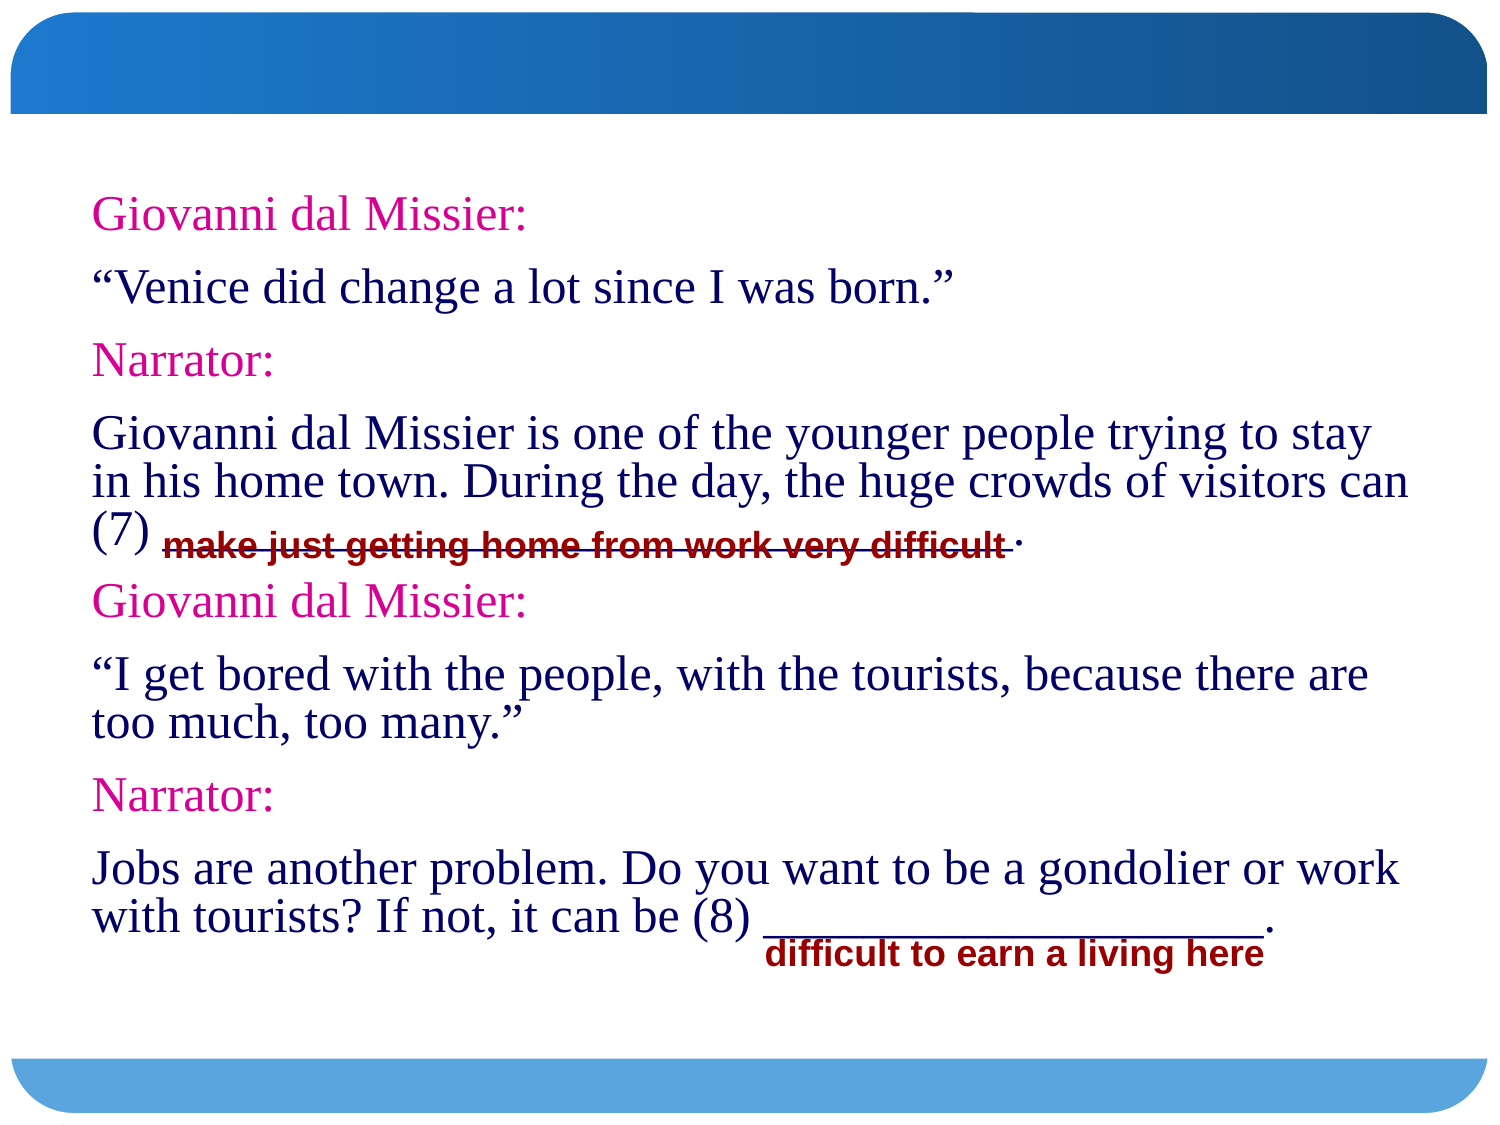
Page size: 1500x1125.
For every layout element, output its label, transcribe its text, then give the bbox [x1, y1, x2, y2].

text_box make just getting home from work very difficult [147, 509, 1023, 574]
text_box Giovanni dal Missier: “Venice did change a lot since I was born.” Narrator: Giovanni dal Missier is one of the younger people trying to stay in his home town. During the day, the huge crowds of visitors can (7) __________________________________. Giovanni dal Missier: “I get bored with the people, with the tourists, because there are too much, too many.” Narrator: Jobs are another problem. Do you want to be a gondolier or work with tourists? If not, it can be (8) ____________________. [76, 184, 1436, 950]
text_box difficult to earn a living here [749, 916, 1282, 982]
